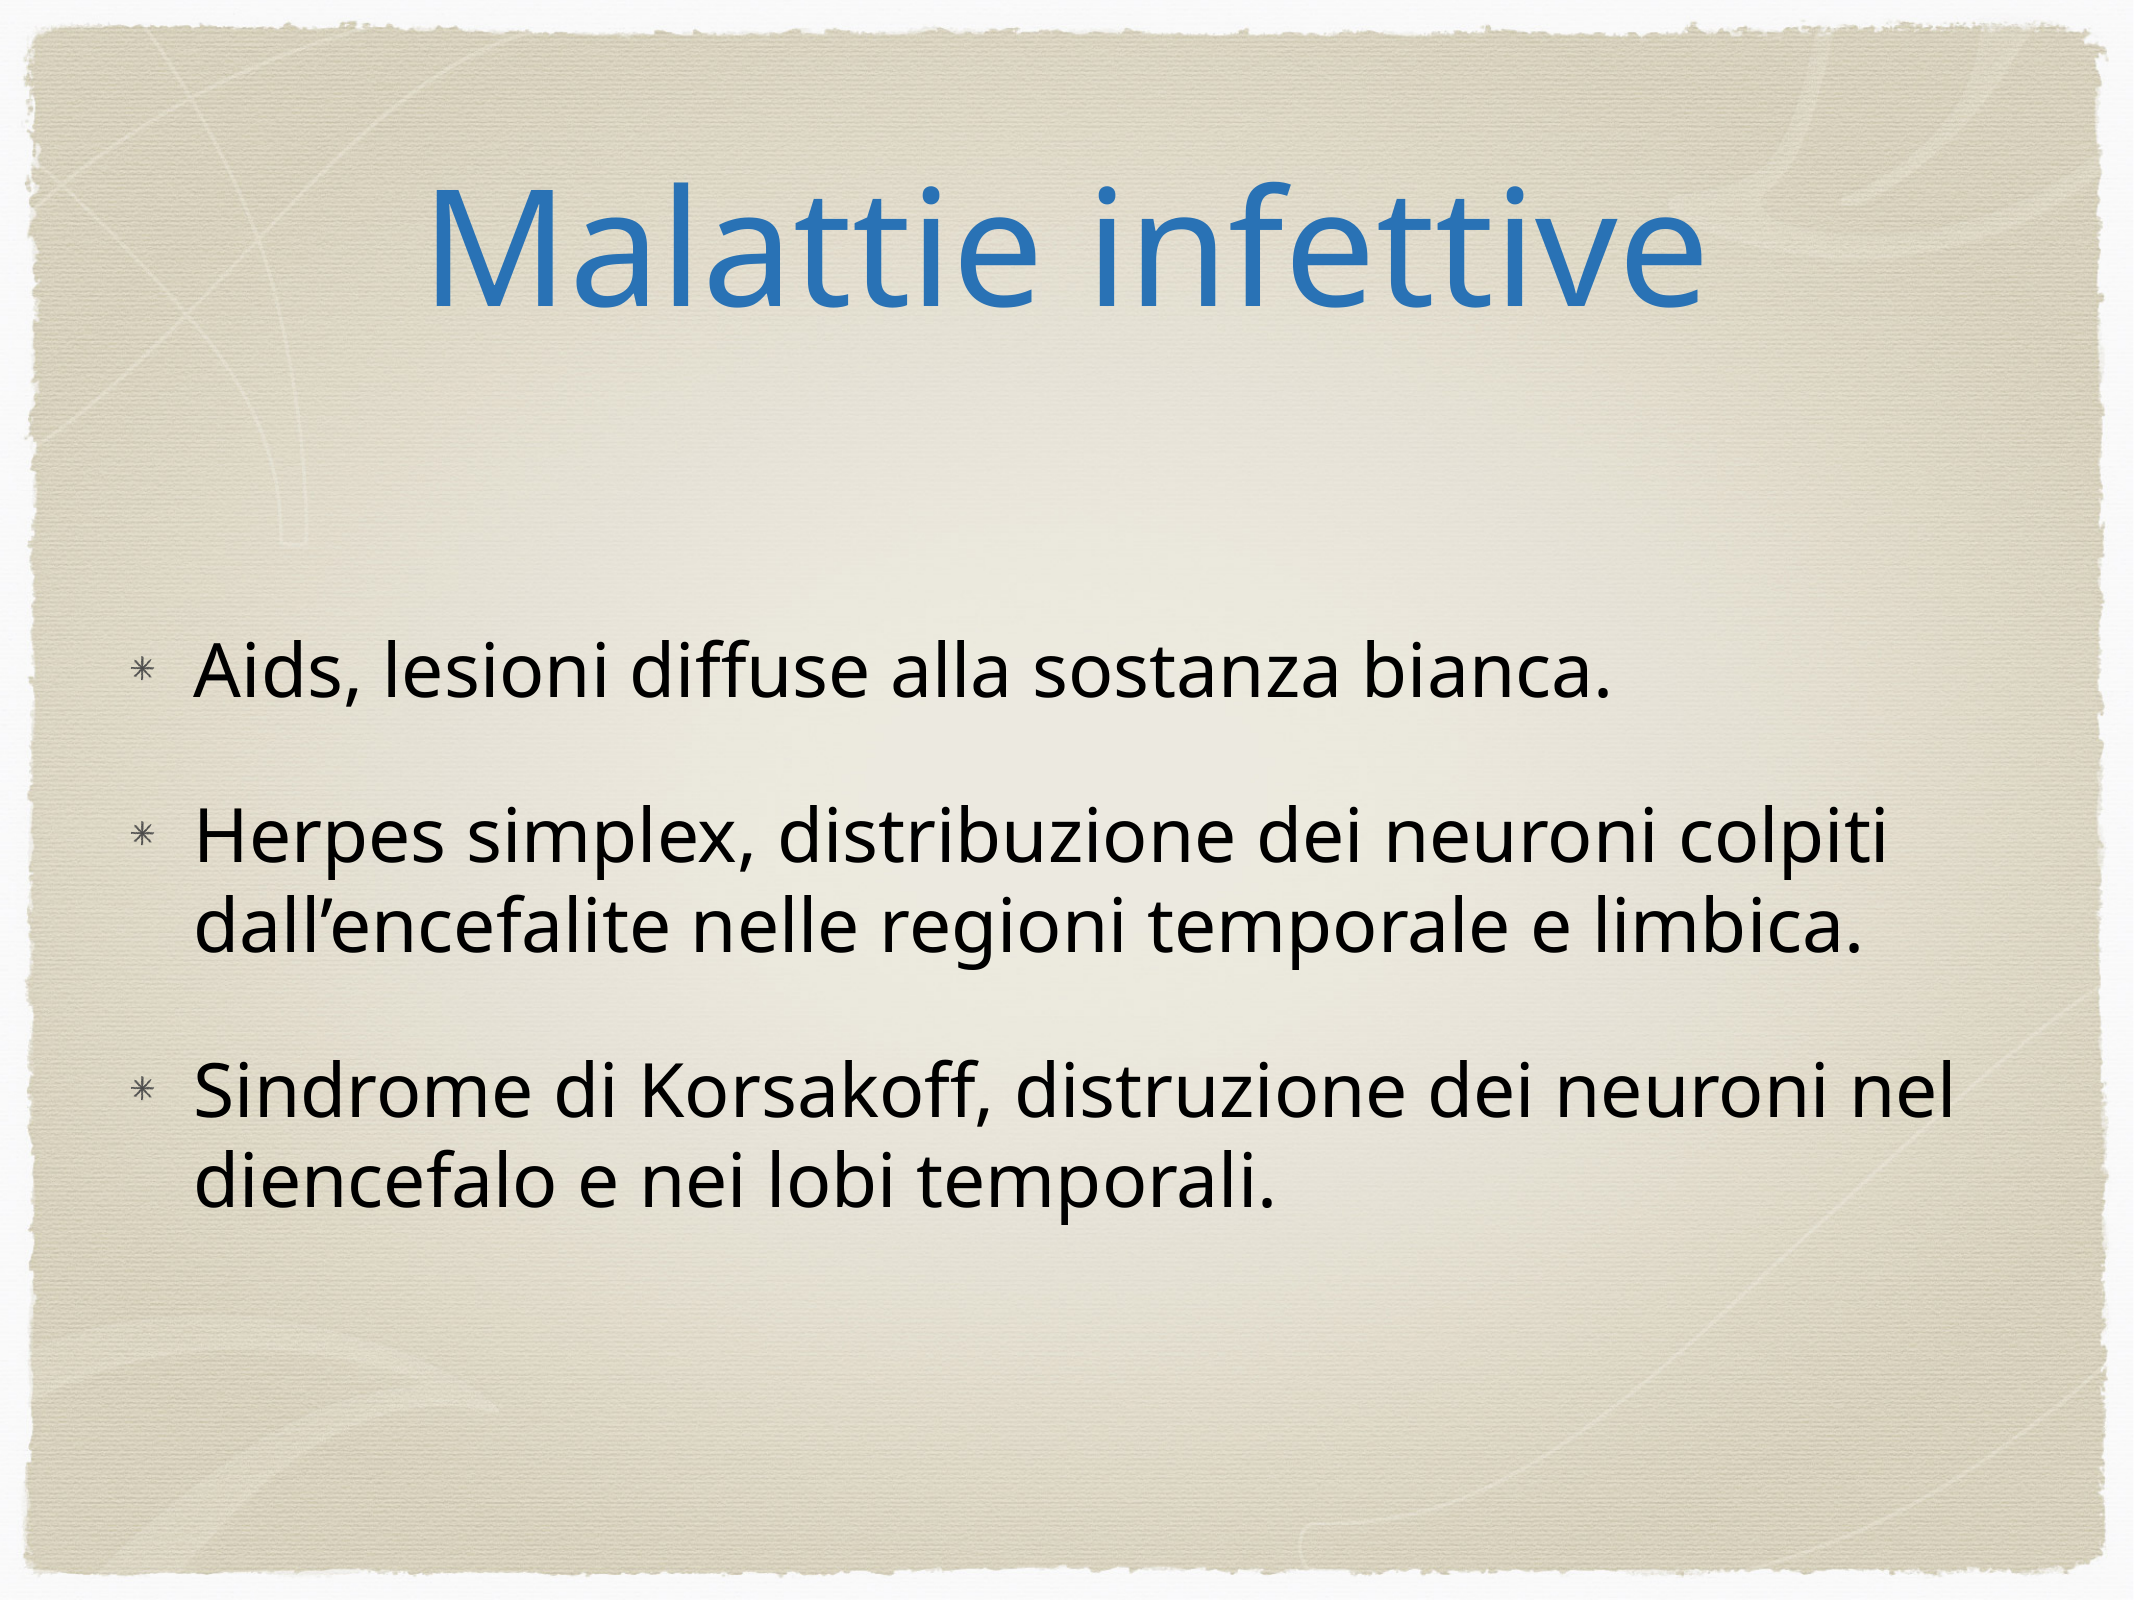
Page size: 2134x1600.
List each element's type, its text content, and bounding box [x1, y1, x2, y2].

picture [0, 0, 2134, 1600]
list Aids, lesioni diffuse alla sostanza bianca. Herpes simplex, distribuzione dei neuroni colpiti dall’encefalite nelle regioni temporale e limbica. Sindrome di Korsakoff, distruzione dei neuroni nel diencefalo e nei lobi temporali. [128, 453, 2005, 1393]
title Malattie infettive [128, 41, 2005, 443]
